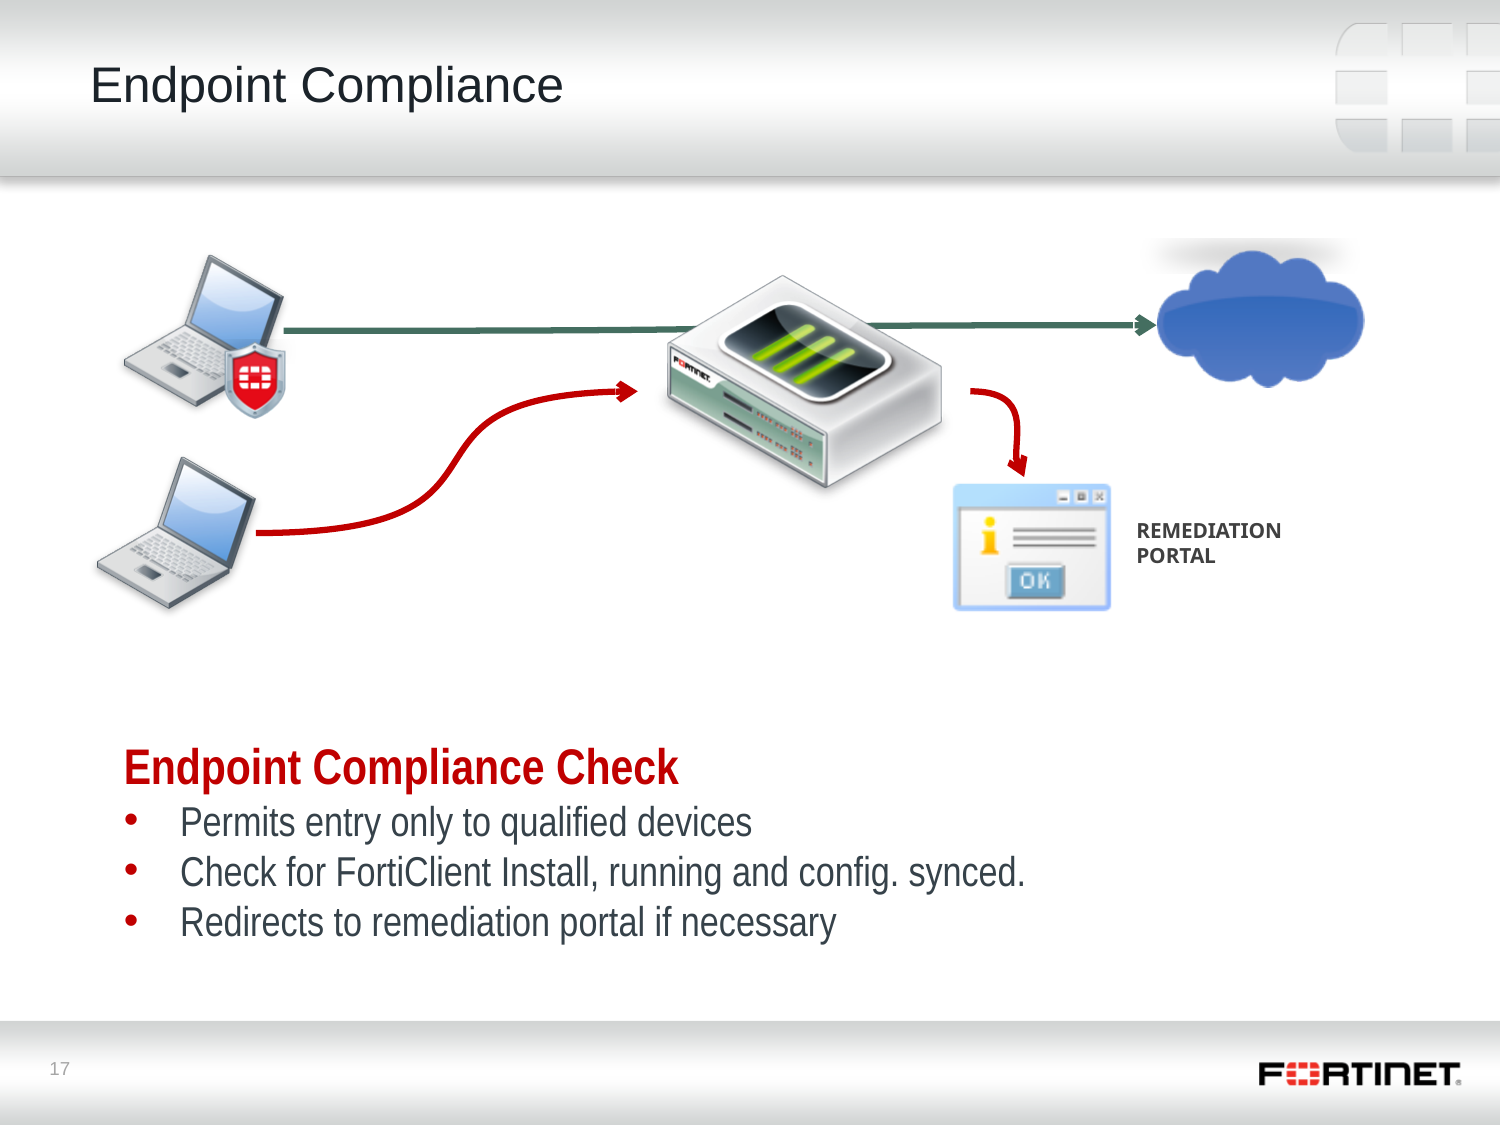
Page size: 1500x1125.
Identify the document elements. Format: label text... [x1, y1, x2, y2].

text_box Endpoint Compliance Check Permits entry only to qualified devices Check for FortiClient Install, running and config. synced. Redirects to remediation portal if necessary [108, 727, 1385, 953]
picture [0, 0, 1500, 1125]
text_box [970, 390, 1025, 461]
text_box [975, 324, 1152, 331]
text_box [283, 324, 632, 331]
title Endpoint Compliance [75, 45, 1425, 138]
text_box REMEDIATION PORTAL [1121, 510, 1324, 575]
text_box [255, 390, 639, 534]
